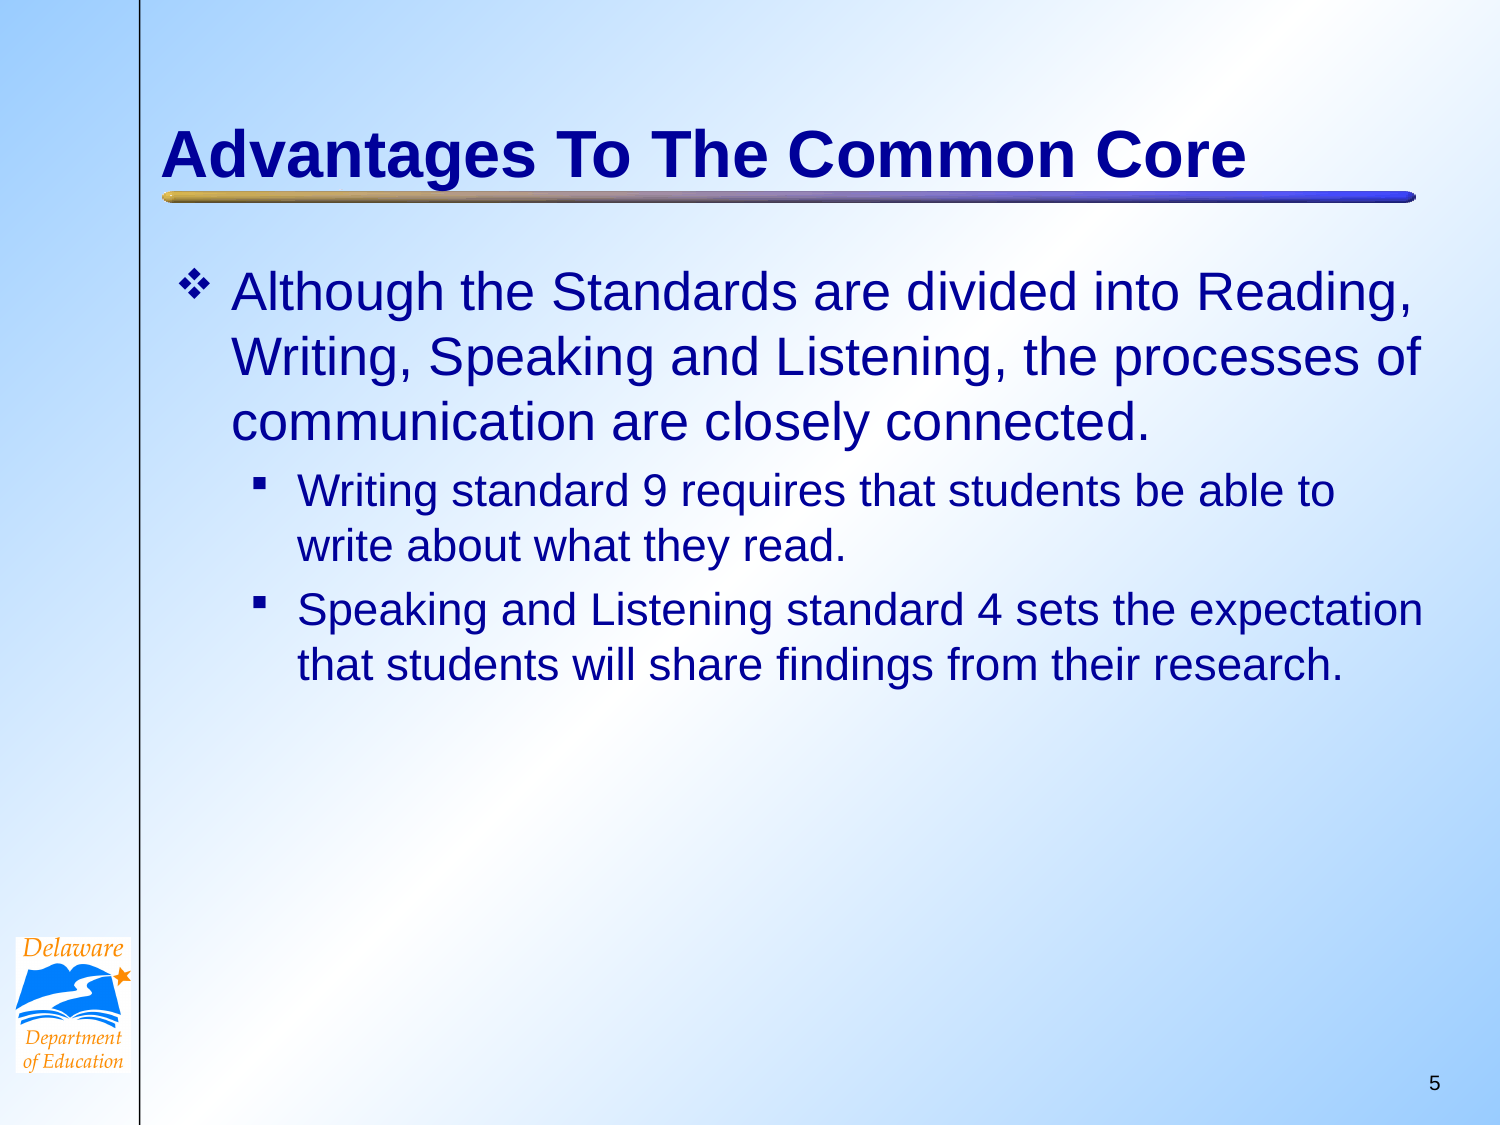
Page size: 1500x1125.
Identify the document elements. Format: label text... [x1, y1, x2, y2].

picture [152, 199, 1425, 204]
list Although the Standards are divided into Reading, Writing, Speaking and Listening, the processes of communication are closely connected. Writing standard 9 requires that students be able to write about what they read. Speaking and Listening standard 4 sets the expectation that students will share findings from their research. [159, 248, 1462, 739]
slide_number 4 [1142, 1054, 1456, 1110]
picture [15, 937, 131, 1073]
title Advantages To The Common Core [152, 0, 1444, 199]
